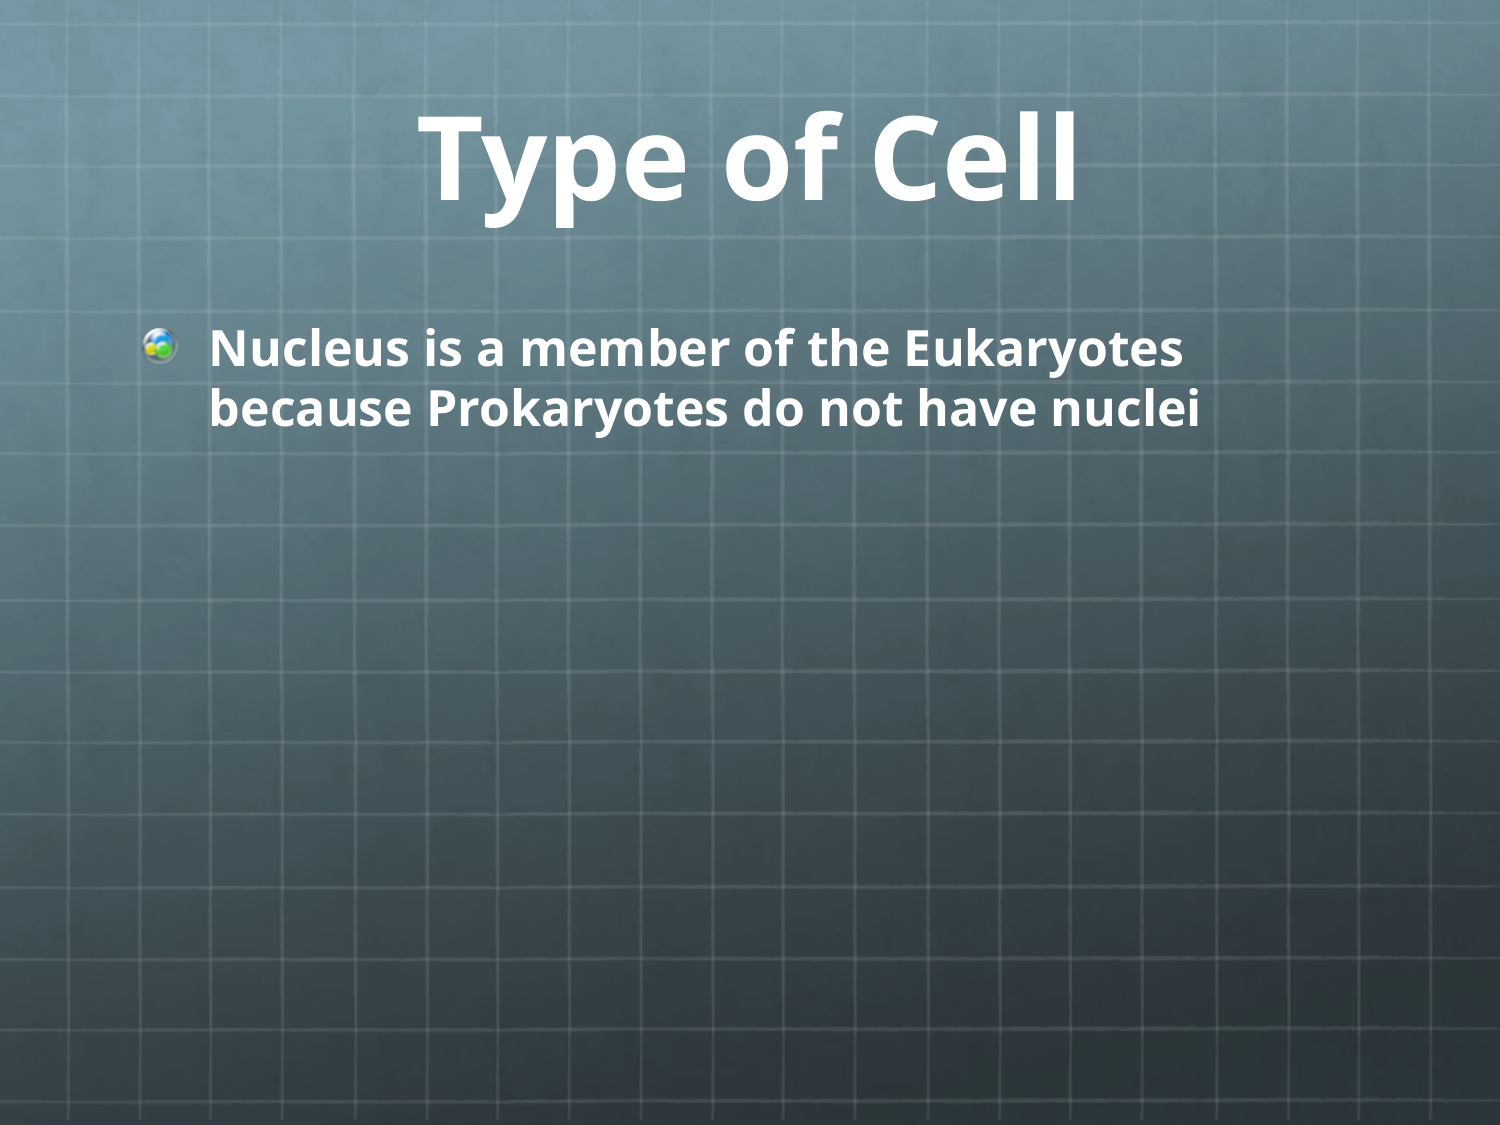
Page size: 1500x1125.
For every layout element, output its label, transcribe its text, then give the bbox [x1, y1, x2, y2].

title Type of Cell [127, 17, 1372, 289]
picture [0, 0, 1500, 1125]
list Nucleus is a member of the Eukaryotes because Prokaryotes do not have nuclei [127, 308, 1372, 958]
